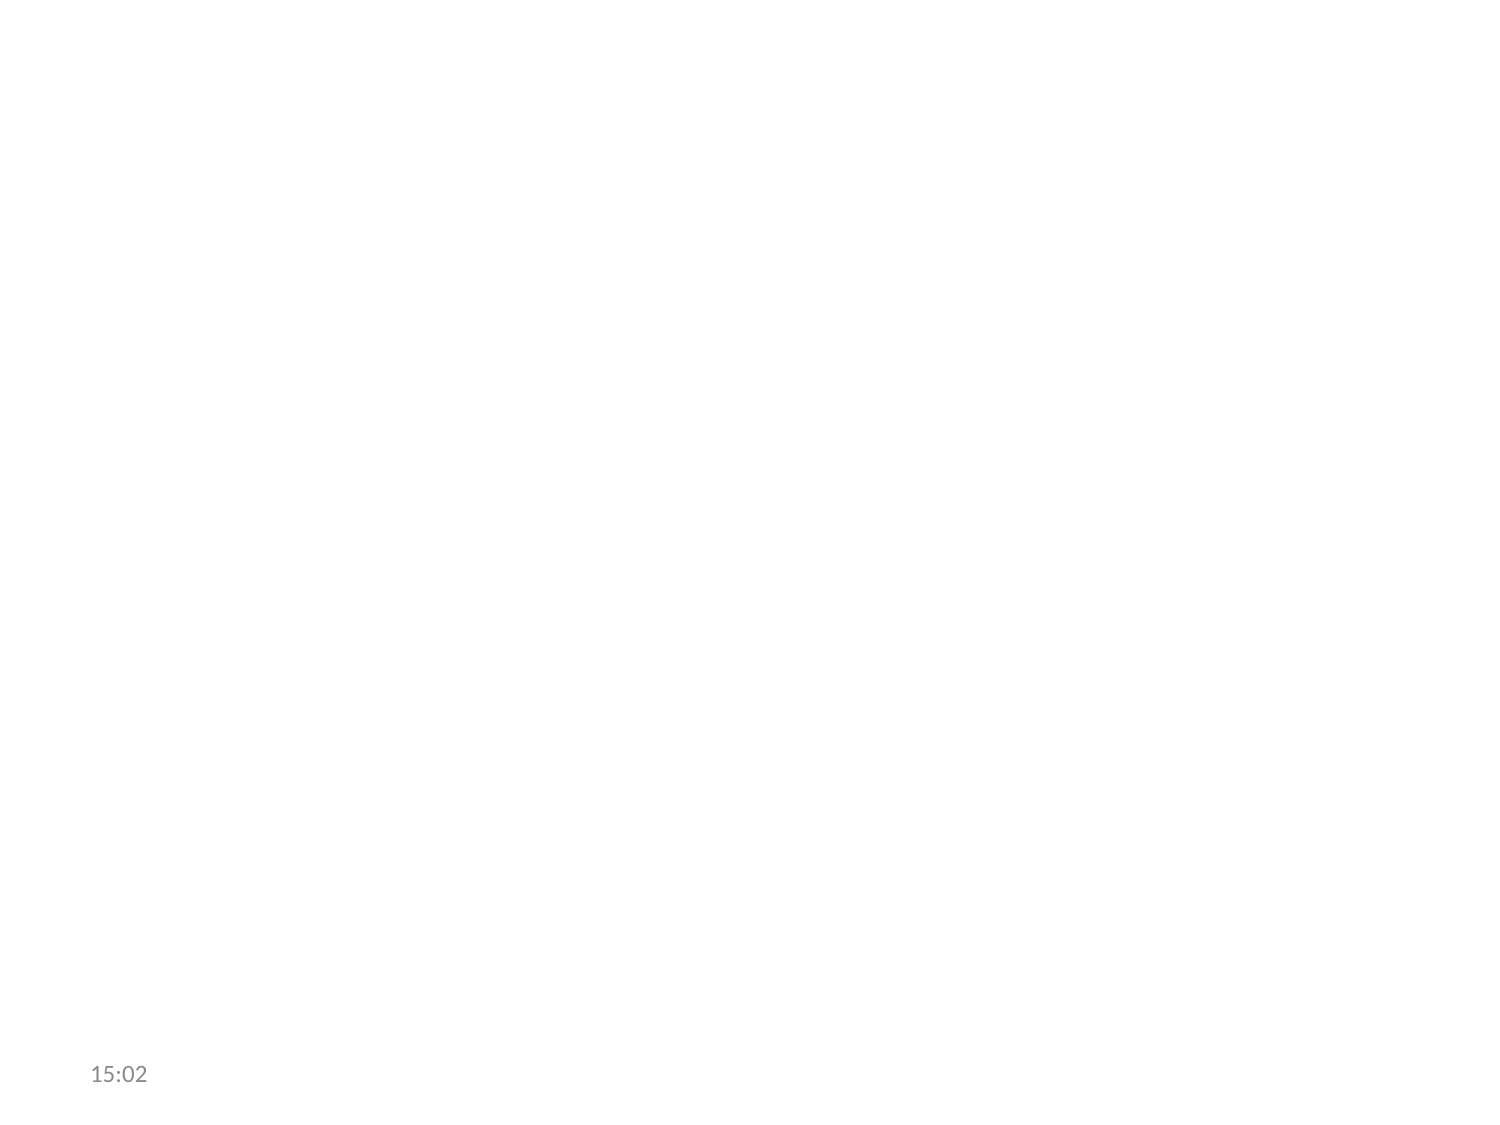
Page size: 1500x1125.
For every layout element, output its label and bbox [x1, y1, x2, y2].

slide_number [75, 1042, 425, 1103]
